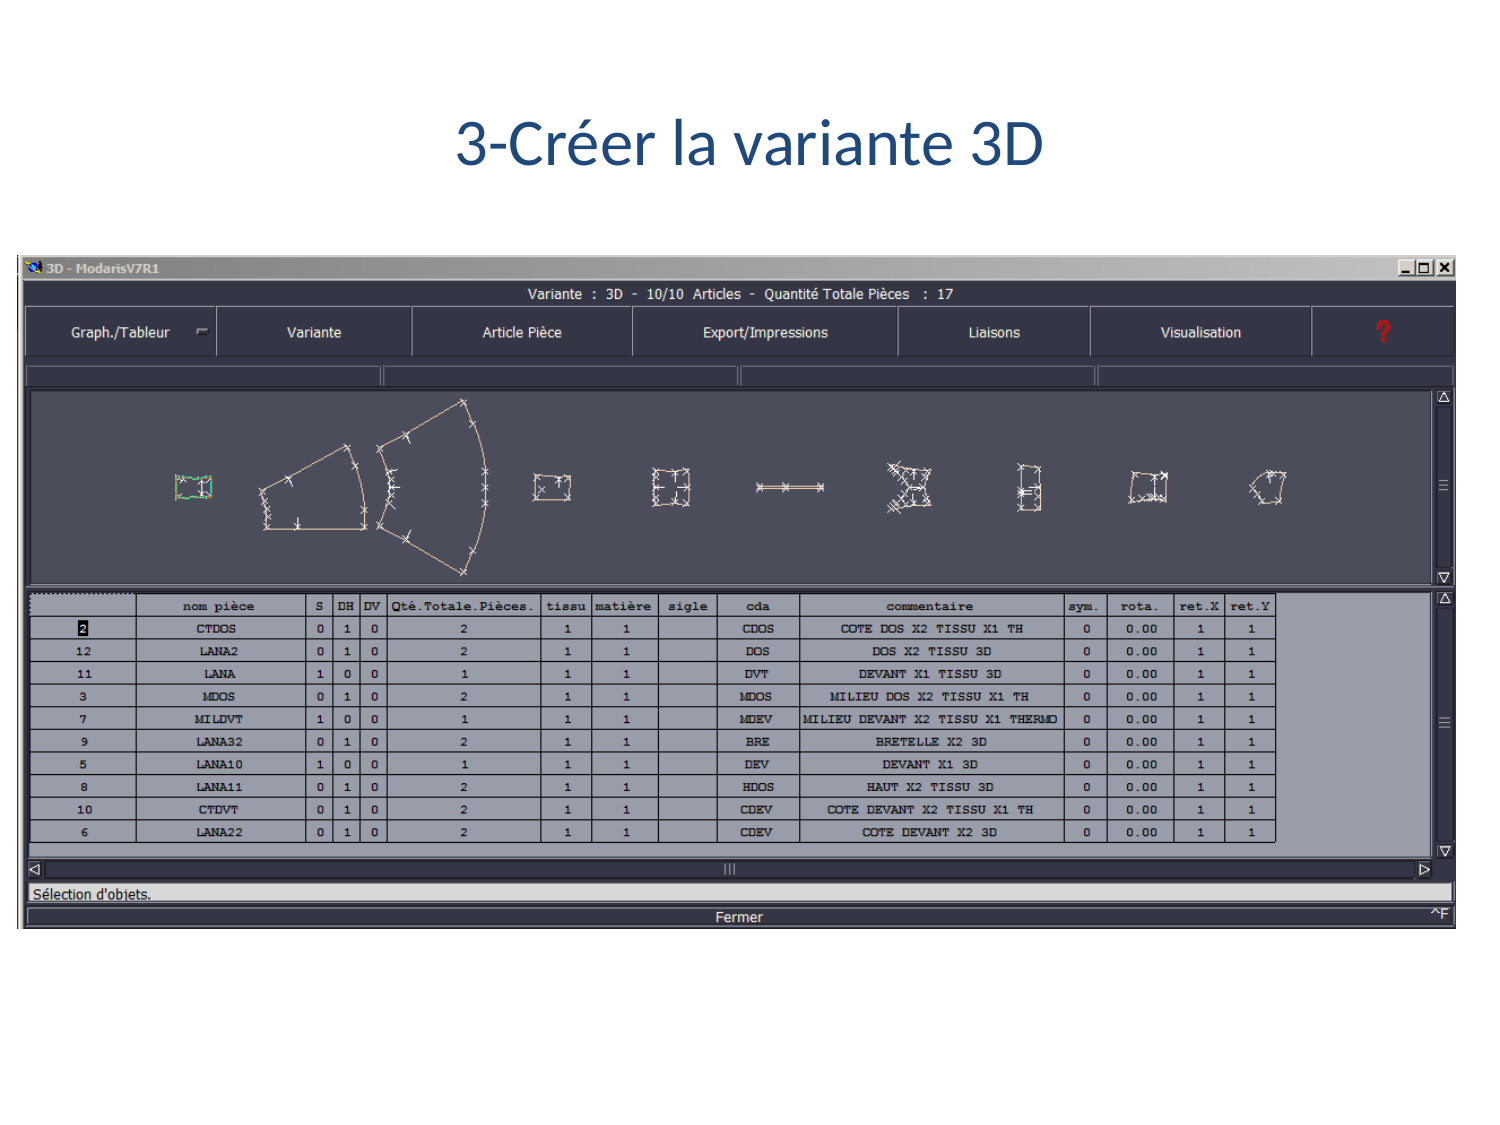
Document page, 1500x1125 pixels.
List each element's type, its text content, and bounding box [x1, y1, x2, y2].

title 3-Créer la variante 3D [75, 45, 1425, 233]
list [17, 255, 1456, 929]
